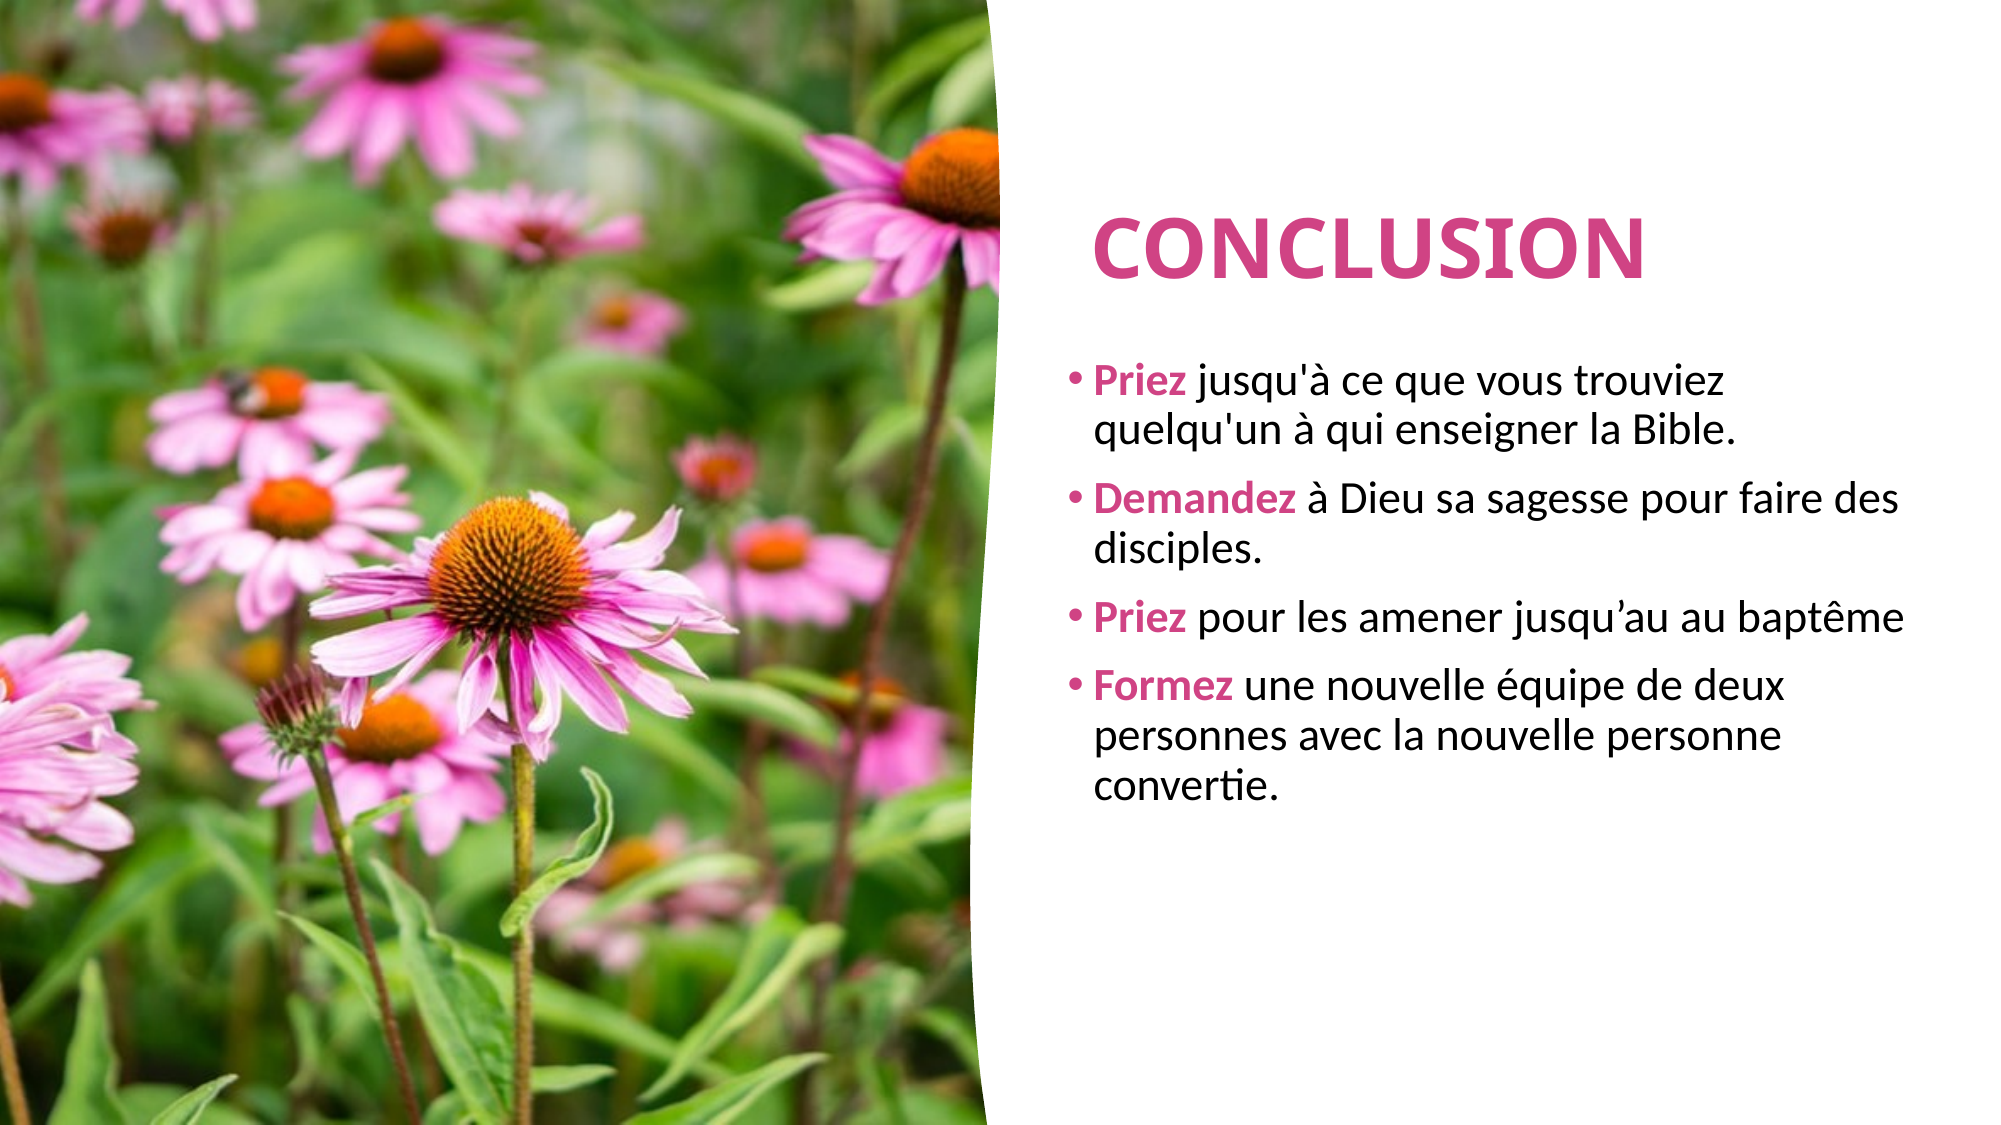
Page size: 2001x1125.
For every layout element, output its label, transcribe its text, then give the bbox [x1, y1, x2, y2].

list Priez jusqu'à ce que vous trouviez quelqu'un à qui enseigner la Bible. Demandez à Dieu sa sagesse pour faire des disciples. Priez pour les amener jusqu’au au baptême Formez une nouvelle équipe de deux personnes avec la nouvelle personne convertie. [1052, 348, 1921, 869]
picture [0, 0, 1000, 1125]
title CONCLUSION [1075, 136, 1944, 404]
